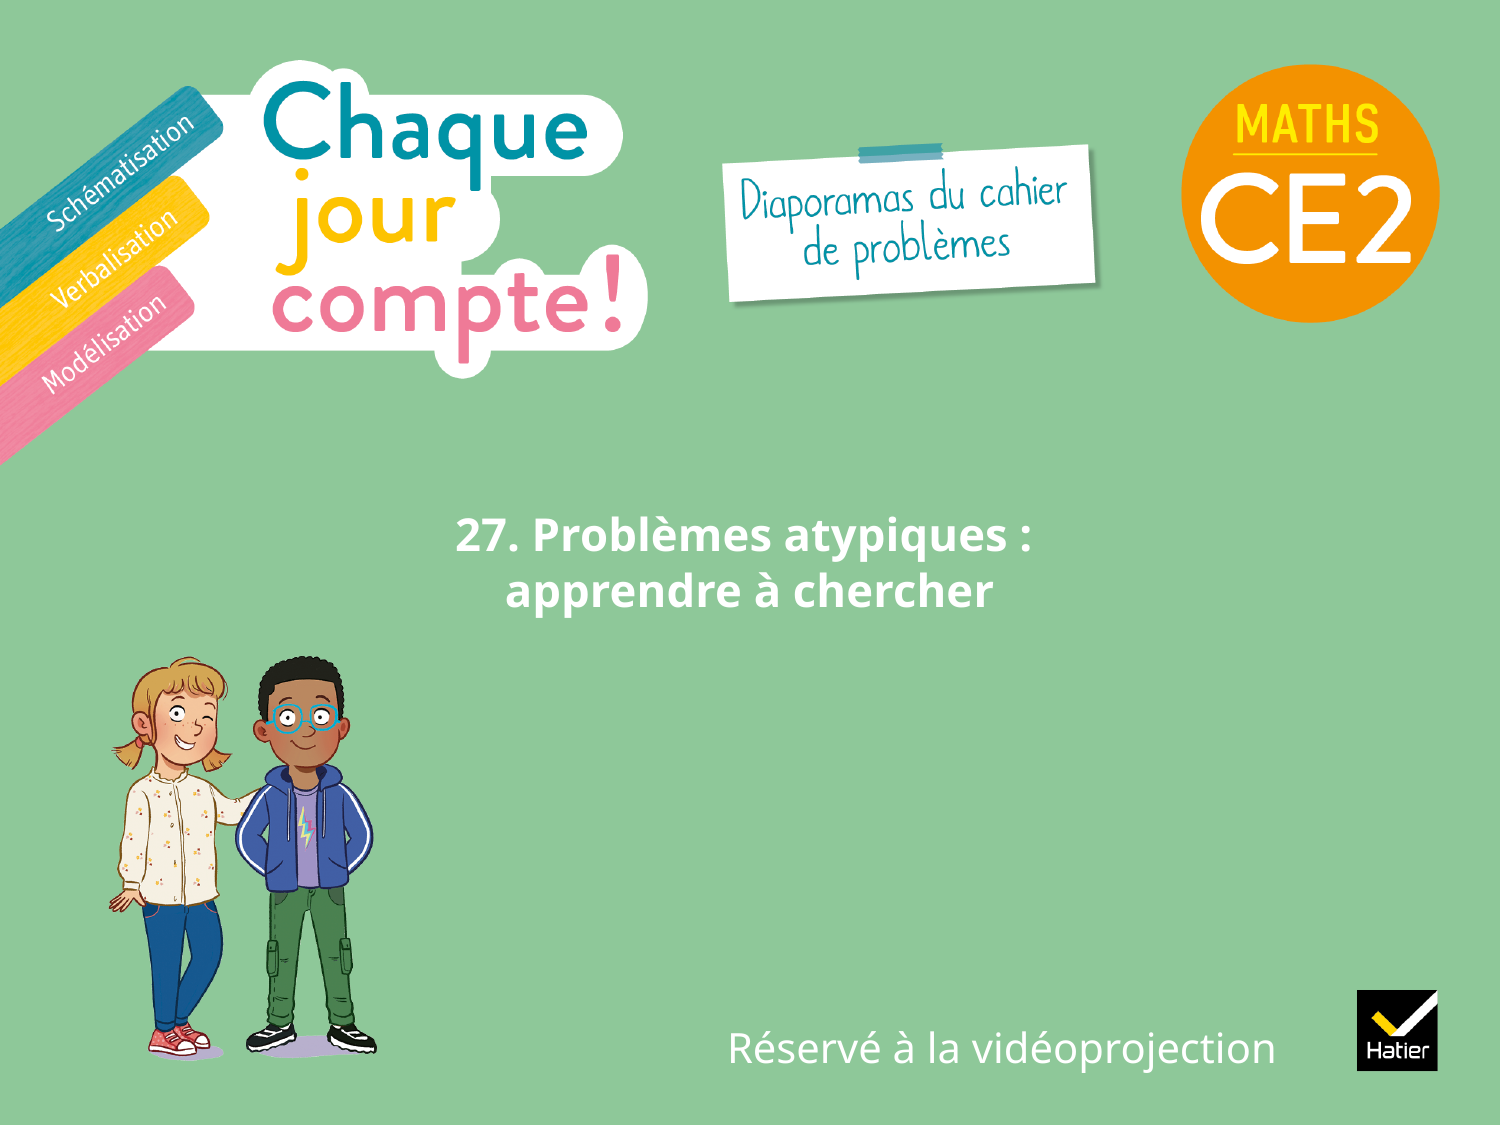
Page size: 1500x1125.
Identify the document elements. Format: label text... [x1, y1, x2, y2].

title 27. Problèmes atypiques : apprendre à chercher [110, 497, 1390, 628]
picture [0, 0, 1500, 1125]
